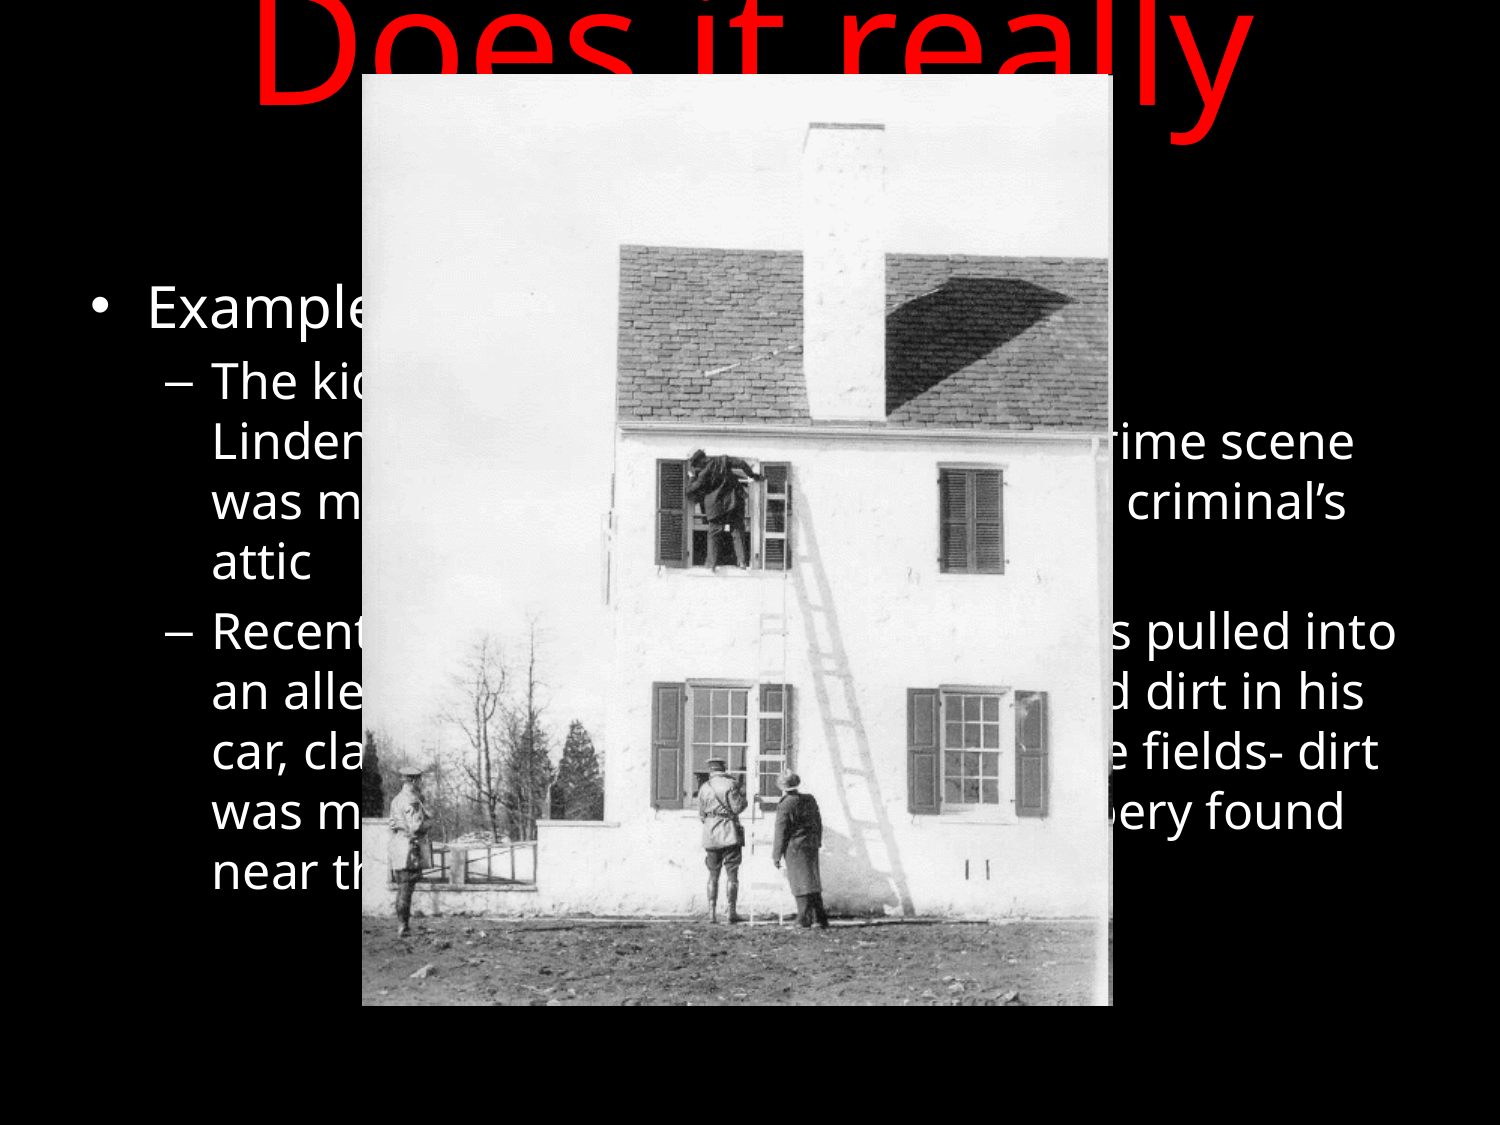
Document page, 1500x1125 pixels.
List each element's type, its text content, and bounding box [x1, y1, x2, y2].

title Does it really work? [75, 45, 1425, 233]
list Examples of cases using this: The kidnapping and death of Charles Lindenburgh’s son: the ladder at the crime scene was matched to a block of wood in the criminal’s attic Recently in New Zealand, a woman was pulled into an alleyway and killed: the criminal had dirt in his car, claiming it was from working in the fields- dirt was matched to the dirt from a shrubbery found near the body of the woman [1116, 262, 1425, 1005]
list Examples of cases using this: The kidnapping and death of Charles Lindenburgh’s son: the ladder at the crime scene was matched to a block of wood in the criminal’s attic Recently in New Zealand, a woman was pulled into an alleyway and killed: the criminal had dirt in his car, claiming it was from working in the fields- dirt was matched to the dirt from a shrubbery found near the body of the woman [75, 262, 357, 1005]
picture [362, 74, 1113, 1006]
